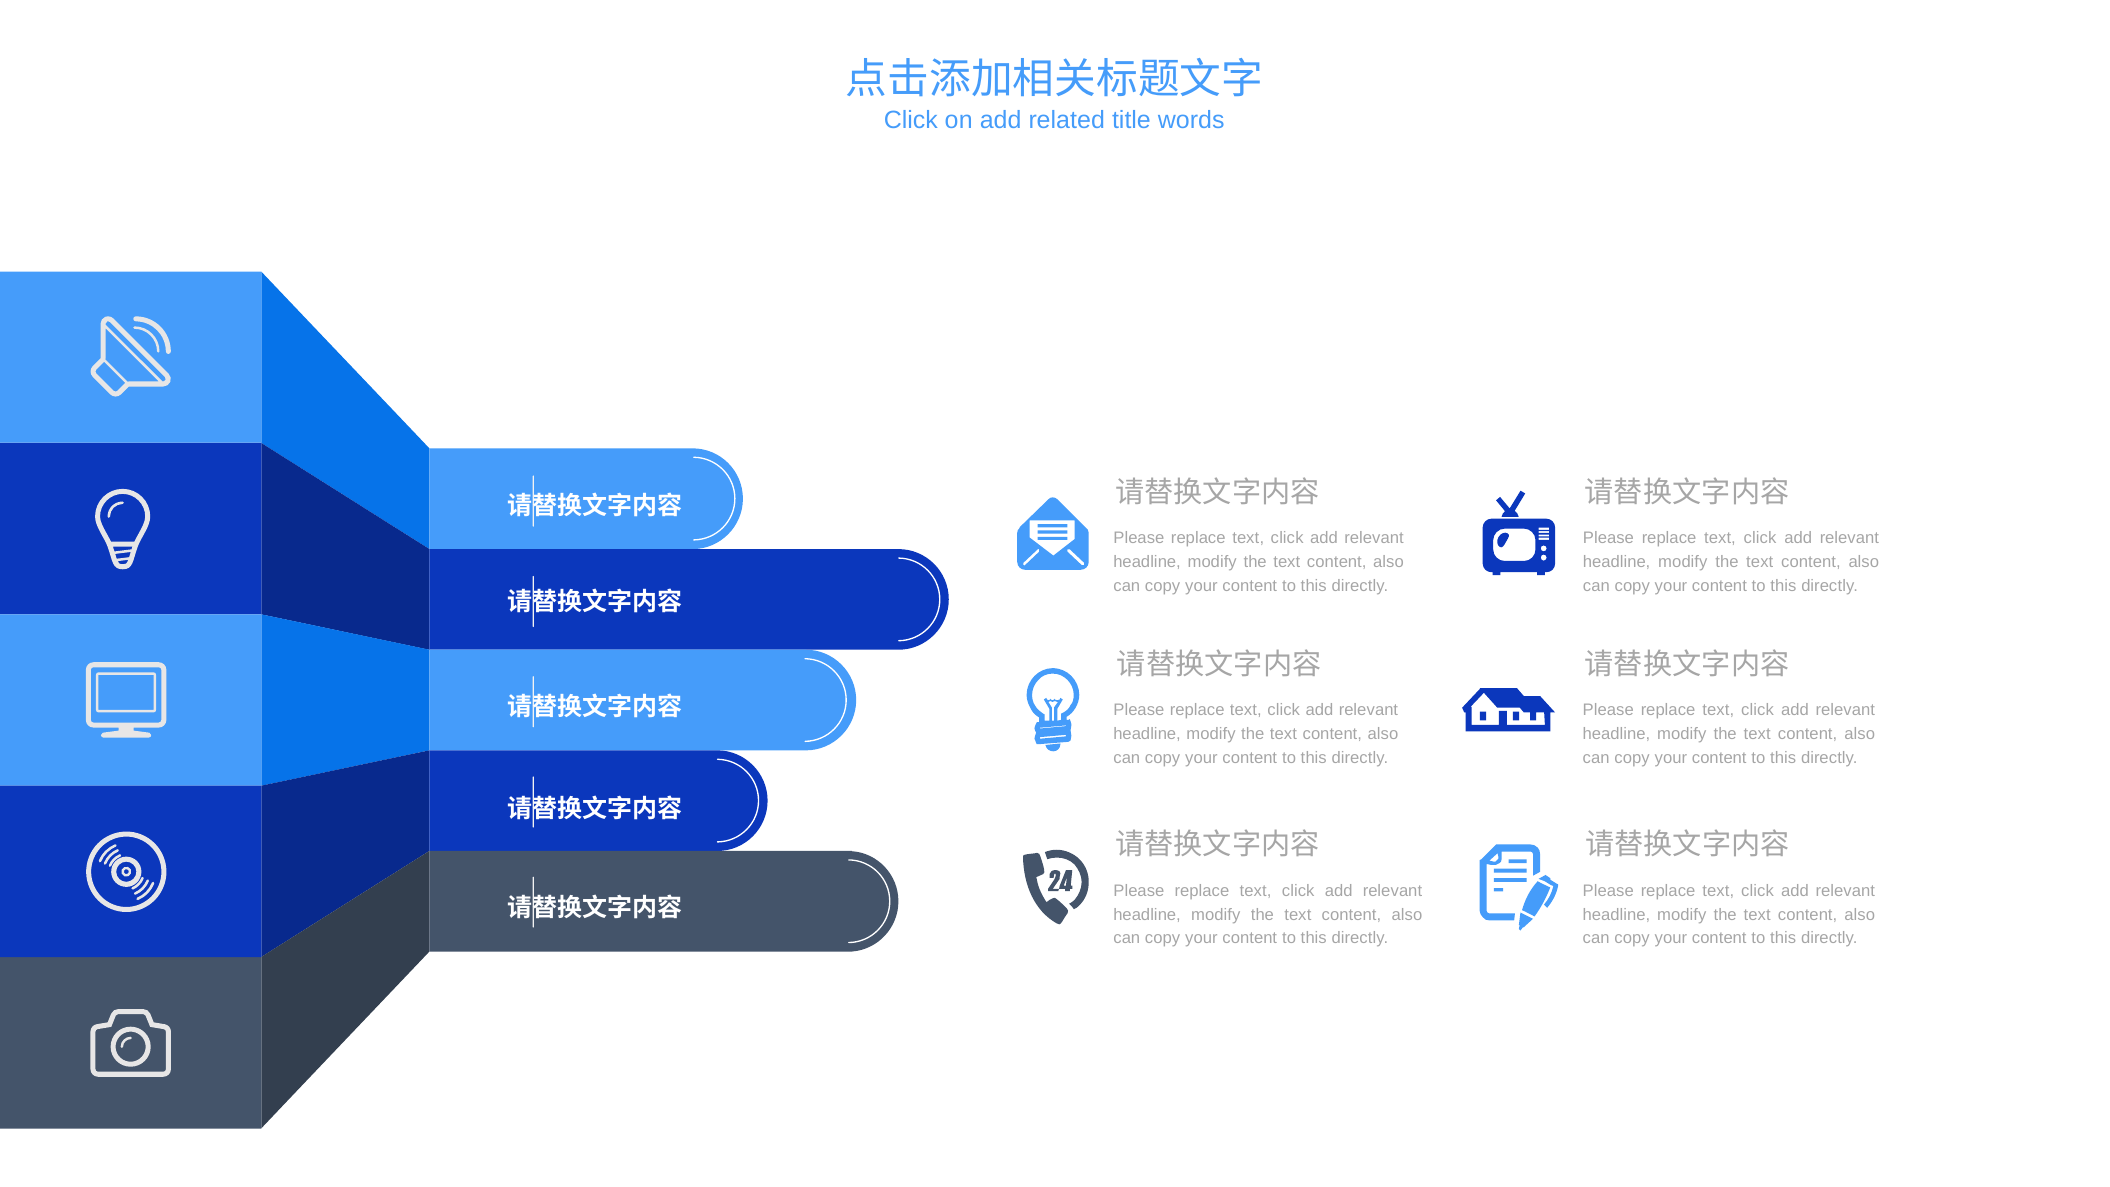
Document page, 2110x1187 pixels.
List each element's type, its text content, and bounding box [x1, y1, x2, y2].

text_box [1098, 630, 1414, 774]
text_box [1568, 458, 1895, 602]
text_box [1017, 497, 1089, 570]
text_box Click on add related title words [864, 95, 1246, 158]
text_box 点击添加相关标题文字 [803, 44, 1307, 107]
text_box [1098, 458, 1419, 602]
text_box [0, 271, 949, 1129]
text_box [1518, 912, 1534, 931]
text_box [1496, 490, 1526, 517]
text_box [1044, 849, 1089, 910]
text_box [1462, 688, 1556, 732]
text_box [1522, 874, 1559, 917]
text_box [1567, 811, 1891, 954]
text_box [1482, 518, 1556, 576]
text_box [1567, 630, 1891, 774]
text_box [1026, 668, 1080, 752]
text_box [1098, 811, 1438, 954]
text_box [1023, 852, 1069, 925]
text_box [1479, 844, 1541, 921]
